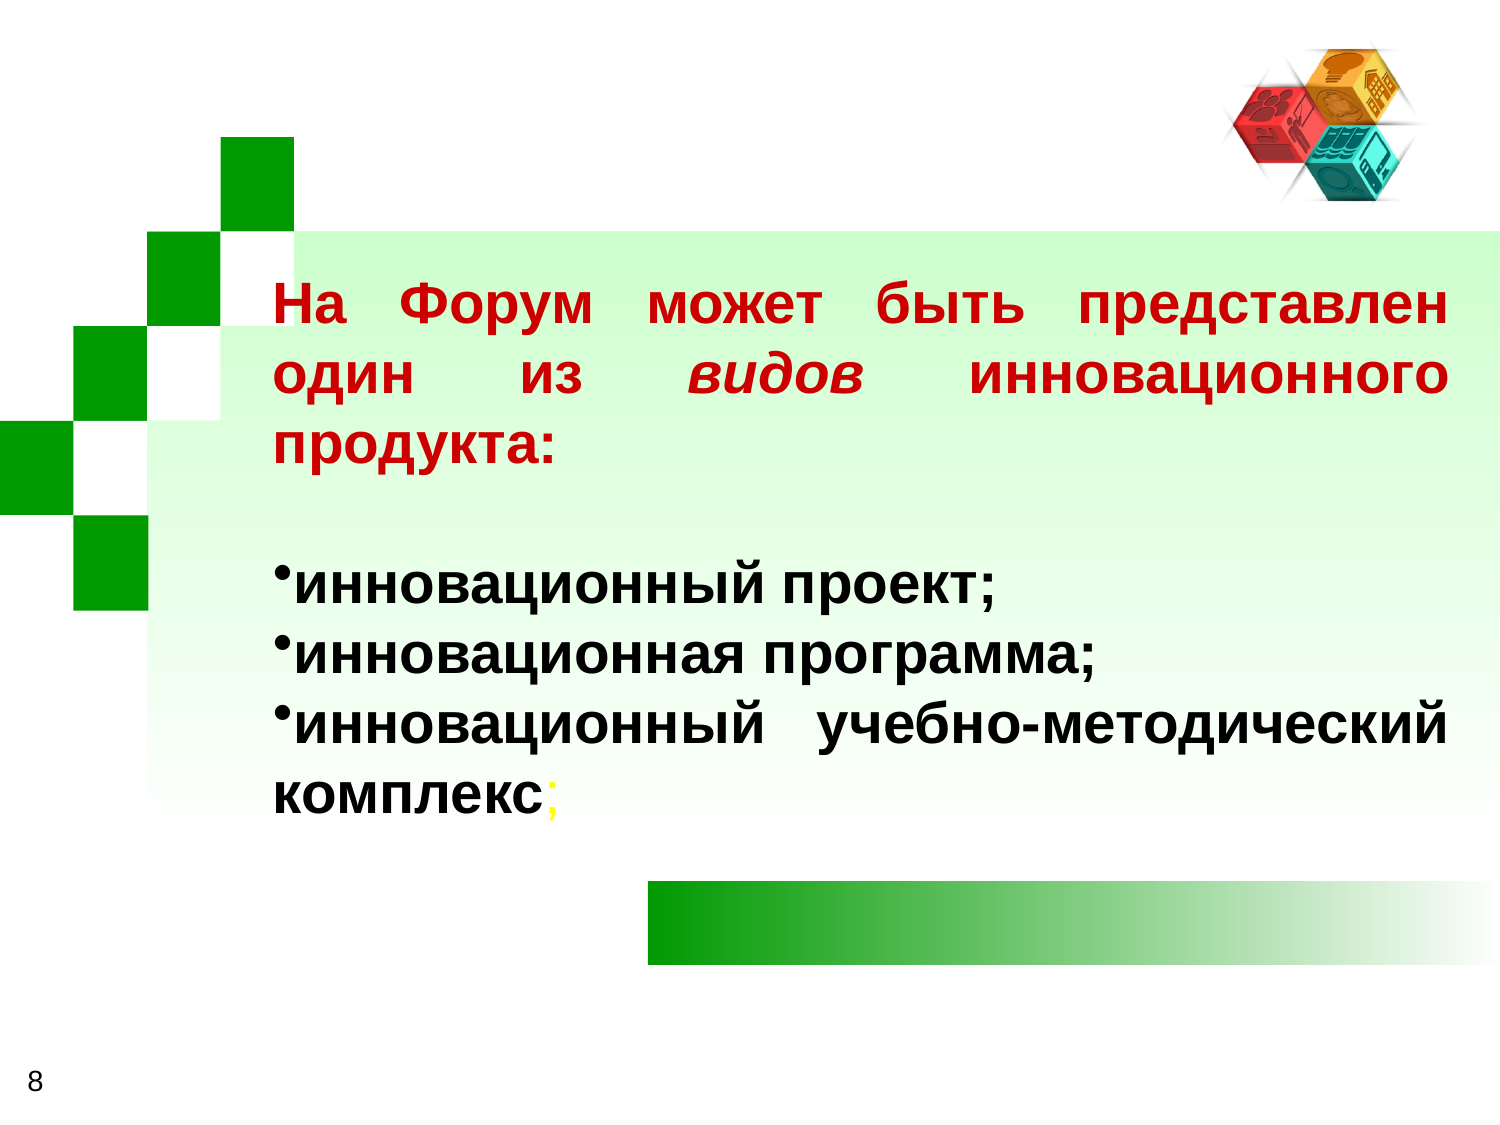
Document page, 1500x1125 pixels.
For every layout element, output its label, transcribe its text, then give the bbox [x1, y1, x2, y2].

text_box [0, 136, 1500, 965]
picture [1218, 34, 1430, 212]
slide_number 8 [0, 1054, 59, 1125]
